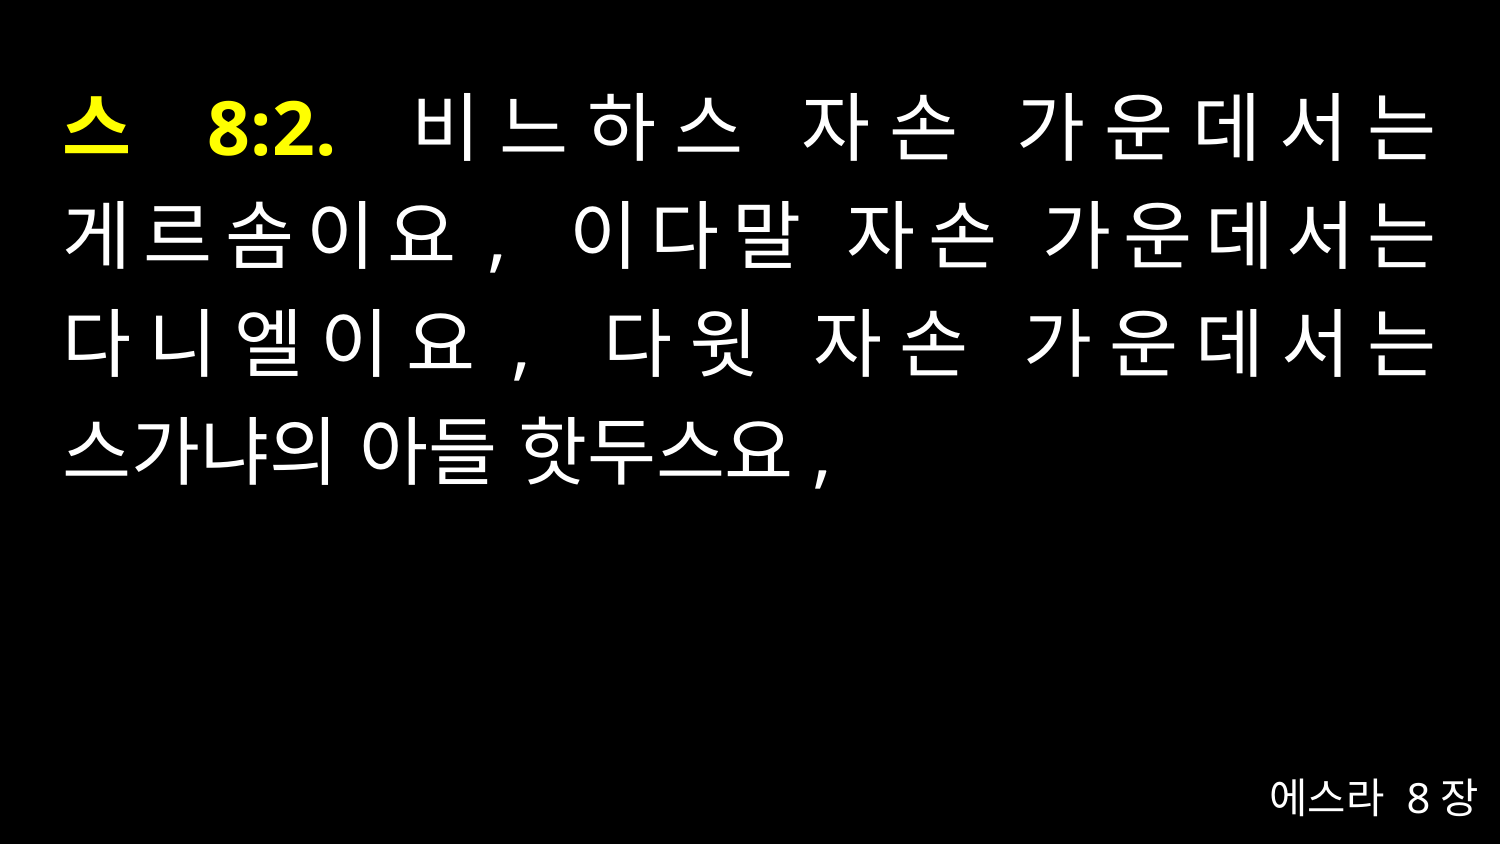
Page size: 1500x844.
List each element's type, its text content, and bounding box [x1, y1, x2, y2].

subtitle 에스라 8장 [916, 770, 1500, 844]
title 스 8:2. 비느하스 자손 가운데서는 게르솜이요, 이다말 자손 가운데서는 다니엘이요, 다윗 자손 가운데서는 스가냐의 아들 핫두스요, [0, 0, 1500, 844]
